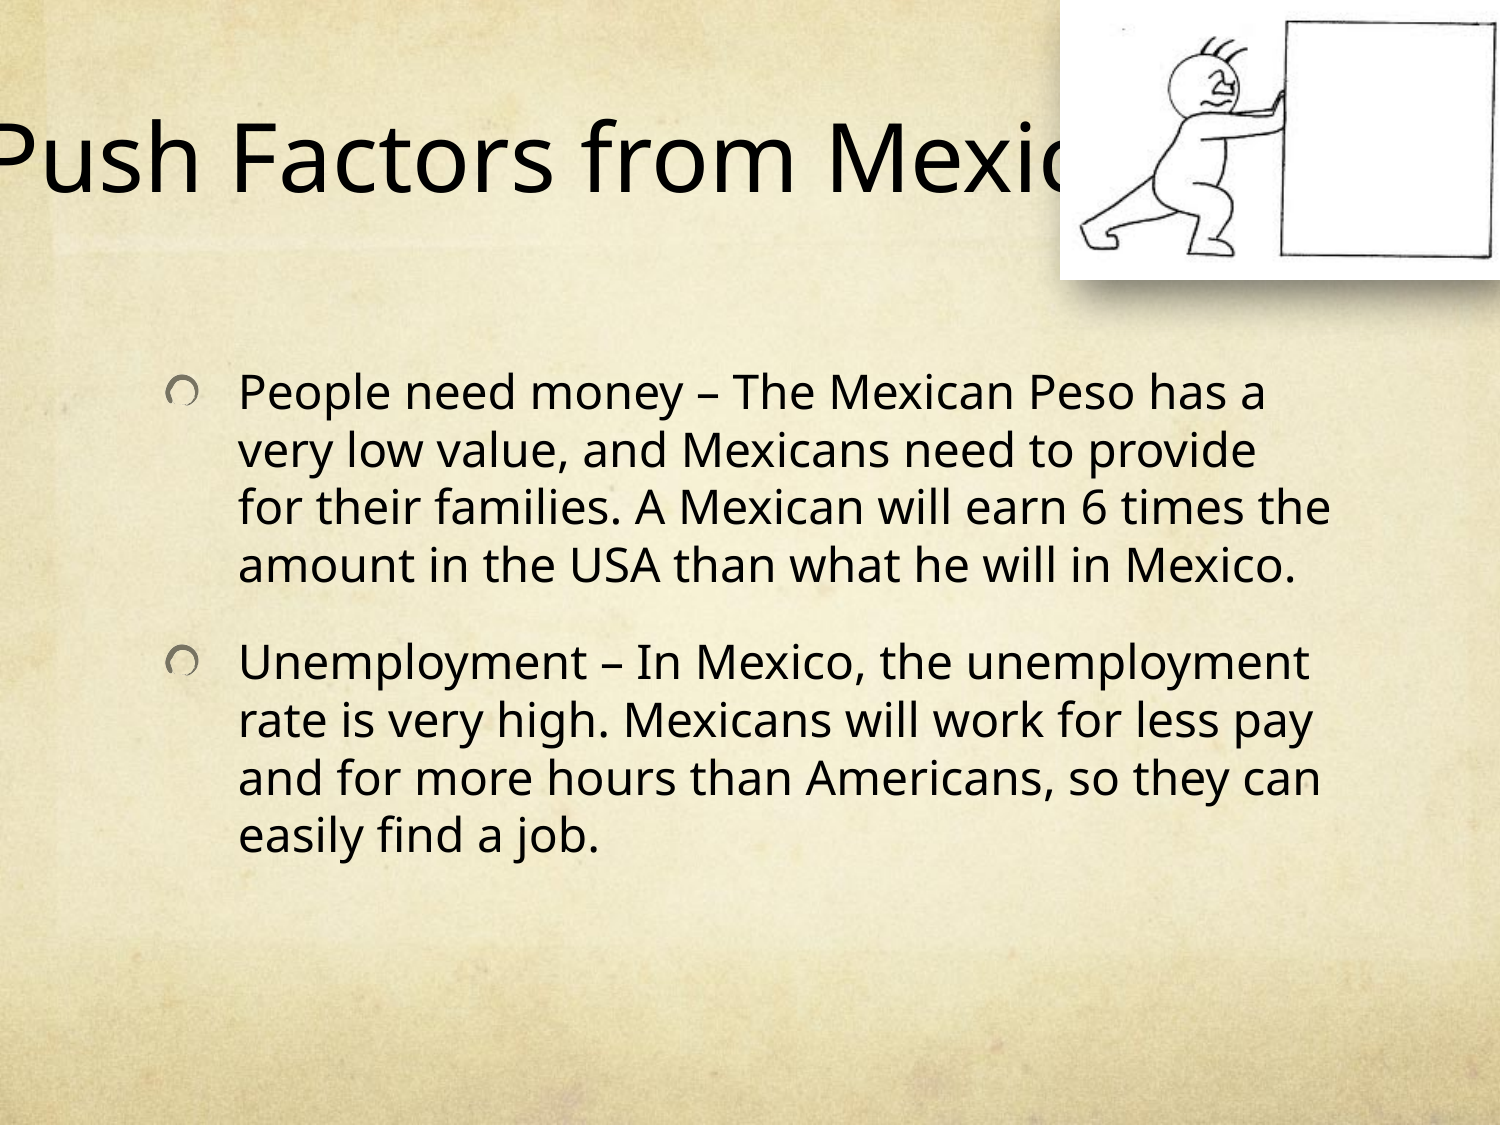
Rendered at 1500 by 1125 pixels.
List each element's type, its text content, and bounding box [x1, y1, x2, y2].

title Push Factors from Mexico [0, 82, 1043, 225]
list People need money – The Mexican Peso has a very low value, and Mexicans need to provide for their families. A Mexican will earn 6 times the amount in the USA than what he will in Mexico. Unemployment – In Mexico, the unemployment rate is very high. Mexicans will work for less pay and for more hours than Americans, so they can easily find a job. [150, 354, 1350, 1020]
picture [0, 0, 1500, 1125]
